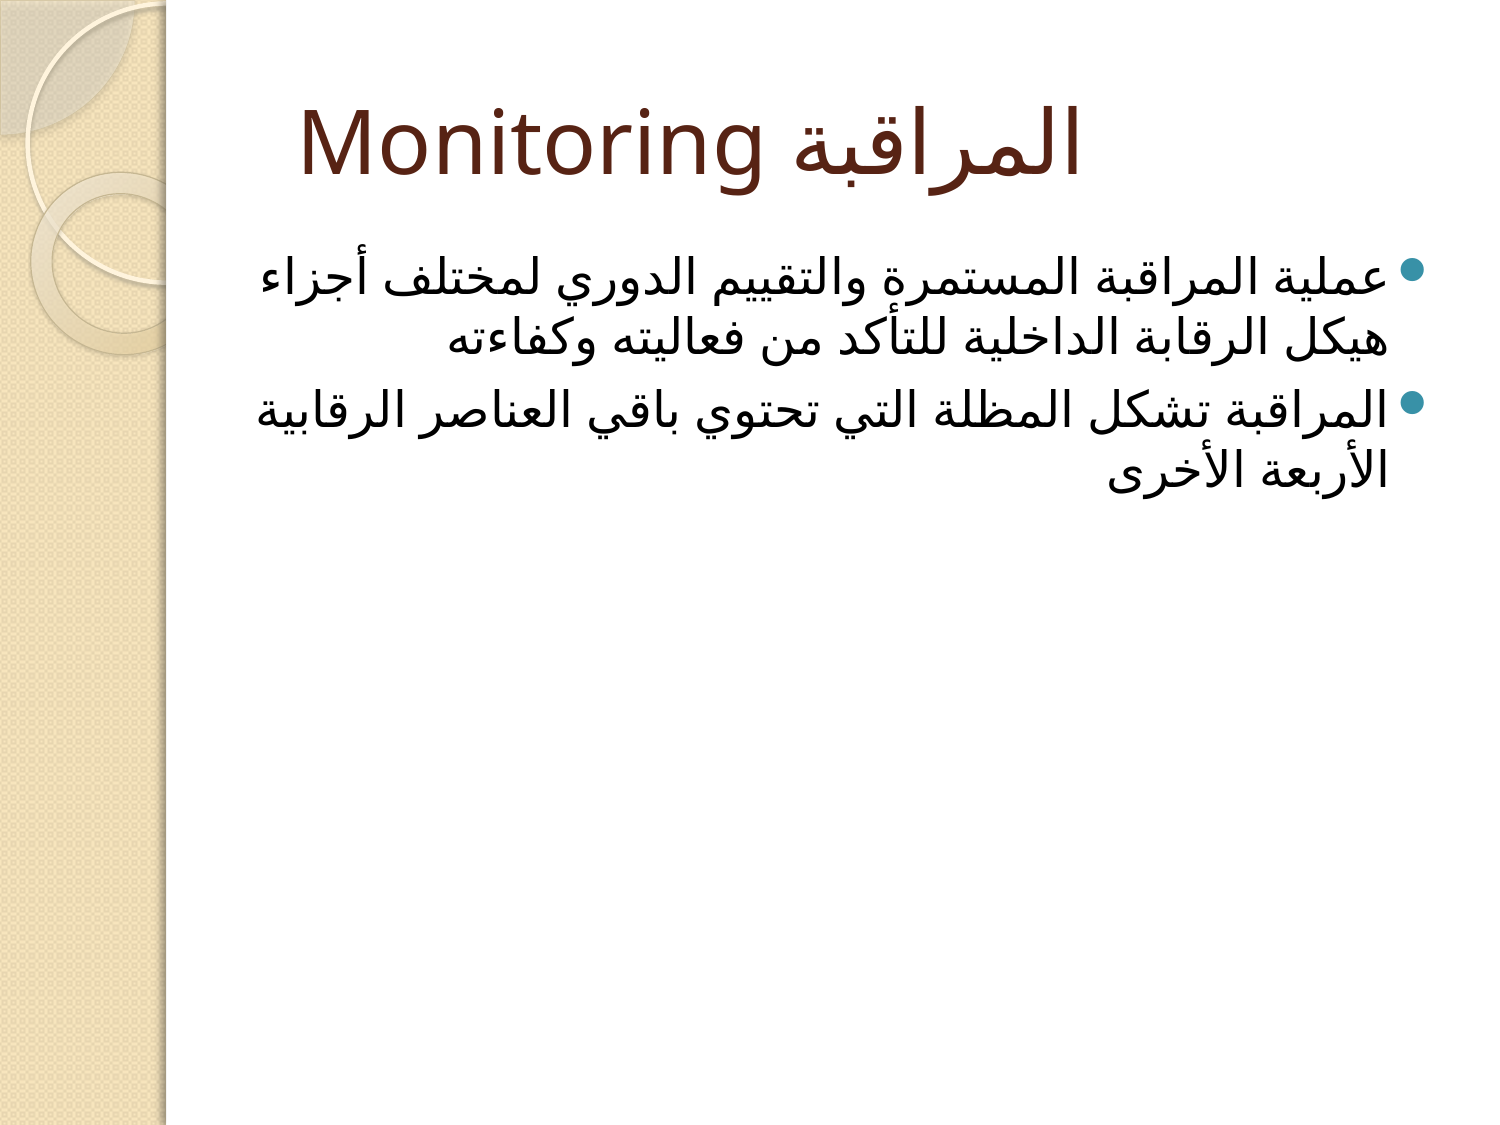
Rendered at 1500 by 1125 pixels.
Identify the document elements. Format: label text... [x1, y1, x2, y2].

list عملیة المراقبة المستمرة والتقییم الدوري لمختلف أجزاء هیكل الرقابة الداخلیة للتأكد من فعالیته وكفاءته المراقبة تشكل المظلة التي تحتوي باقي العناصر الرقابیة الأربعة الأخرى [235, 237, 1466, 1025]
title المراقبة Monitoring [235, 45, 1466, 233]
